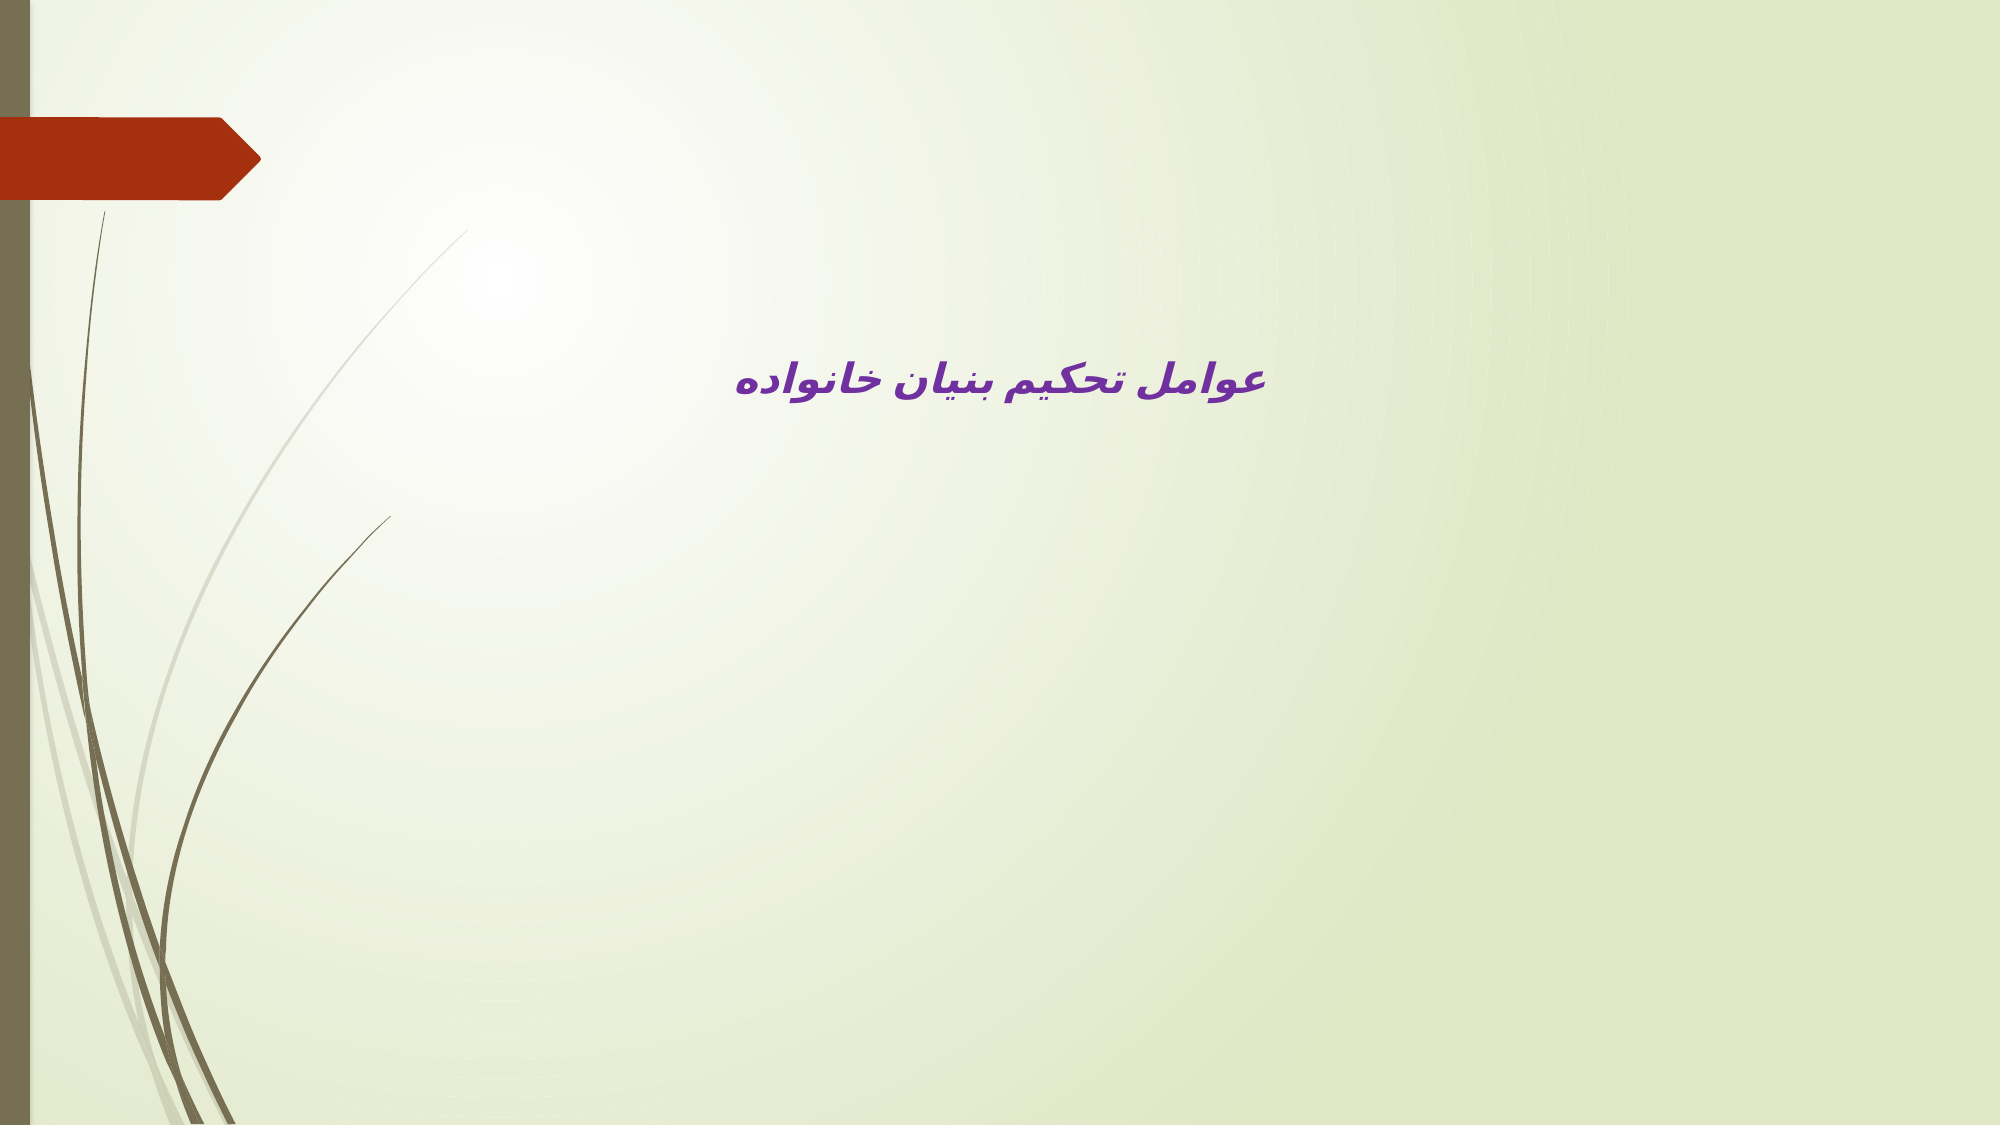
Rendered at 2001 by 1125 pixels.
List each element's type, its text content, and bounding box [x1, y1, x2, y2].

list عوامل تحکیم بنیان خانواده [137, 81, 1863, 1014]
